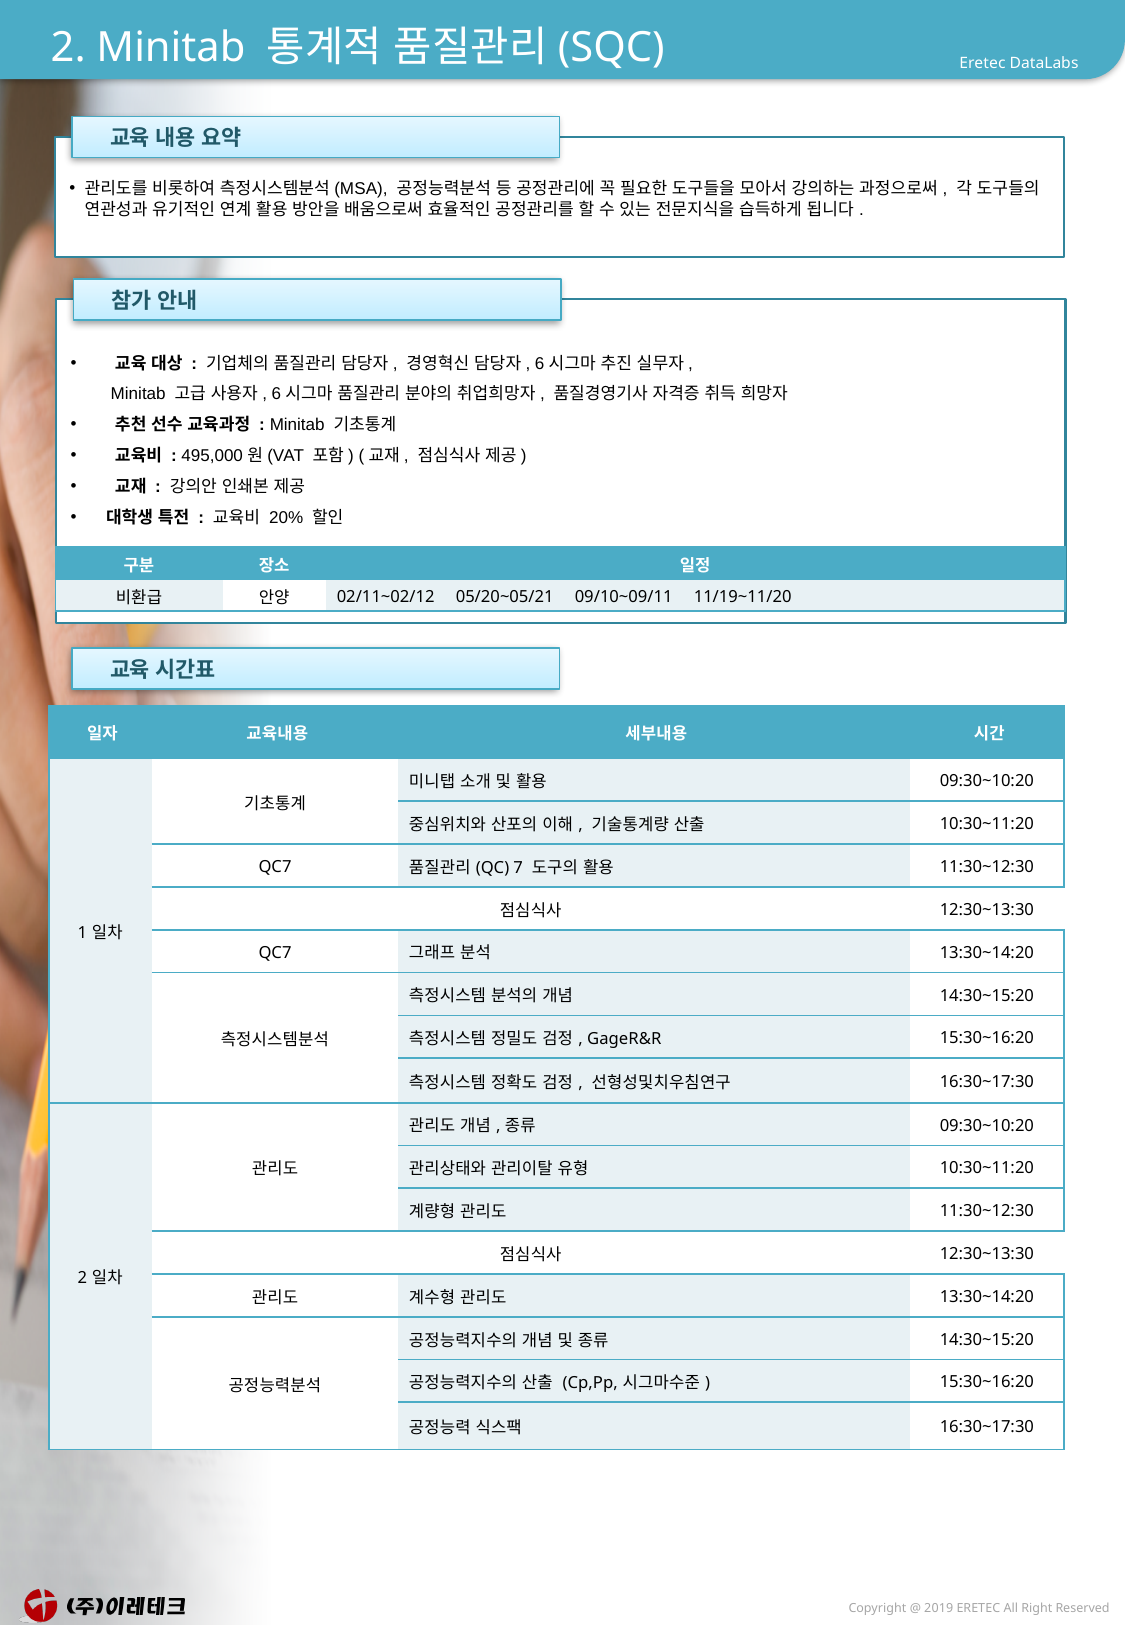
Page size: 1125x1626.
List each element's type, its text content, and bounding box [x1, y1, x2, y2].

table_header 구분 [56, 548, 223, 578]
table_cell 관리상태와 관리이탈 유형 [398, 1146, 910, 1187]
table_cell 미니탭 소개 및 활용 [398, 759, 910, 800]
table_cell 비환급 [56, 580, 223, 610]
table_header 일자 [50, 707, 152, 758]
table_cell 측정시스템 정확도 검정, 선형성및치우침연구 [398, 1059, 910, 1102]
table_cell 12:30~13:30 [910, 888, 1064, 929]
table_cell 2일차 [50, 1104, 152, 1449]
table_cell QC7 [152, 845, 398, 886]
table_cell 안양 [223, 580, 326, 610]
table_cell 계량형 관리도 [398, 1189, 910, 1230]
table_cell 그래프 분석 [398, 931, 910, 972]
table_header 장소 [223, 548, 326, 578]
picture [0, 48, 1125, 1625]
table_header 시간 [910, 707, 1063, 758]
table_cell 점심식사 [152, 888, 910, 929]
text_box 관리도를 비롯하여 측정시스템분석(MSA), 공정능력분석 등 공정관리에 꼭 필요한 도구들을 모아서 강의하는 과정으로써, 각 도구들의 연관성과 유기적인 연계 활용 방안을 배움으로써 효율적인 공정관리를 할 수 있는 전문지식을 습득하게 됩니다. [54, 170, 1065, 227]
table_cell 11:30~12:30 [910, 1189, 1063, 1230]
table_cell 공정능력지수의 개념 및 종류 [398, 1318, 910, 1359]
table_cell 13:30~14:20 [910, 931, 1063, 972]
table_cell 공정능력지수의 산출 (Cp,Pp,시그마수준) [398, 1360, 910, 1401]
table_cell 공정능력분석 [152, 1318, 398, 1449]
table_cell 관리도 개념,종류 [398, 1104, 910, 1145]
table_cell 14:30~15:20 [910, 973, 1063, 1015]
table_cell 10:30~11:20 [910, 802, 1063, 843]
table_cell 02/11~02/12 05/20~05/21 09/10~09/11 11/19~11/20 [326, 580, 1064, 610]
table_header 교육내용 [152, 707, 398, 758]
table_cell 측정시스템 정밀도 검정, GageR&R [398, 1016, 910, 1057]
table_cell 중심위치와 산포의 이해, 기술통계량 산출 [398, 802, 910, 843]
title 2. Minitab 통계적 품질관리(SQC) [35, 9, 1049, 80]
table_cell 09:30~10:20 [910, 759, 1063, 800]
text_box [54, 297, 1068, 626]
table_cell 측정시스템분석 [152, 973, 398, 1102]
text_box 참가 안내 [73, 278, 562, 321]
table_cell 측정시스템 분석의 개념 [398, 973, 910, 1015]
text_box 교육 시간표 [71, 647, 560, 690]
table_cell 1일차 [50, 759, 152, 1102]
table_cell 10:30~11:20 [910, 1146, 1063, 1187]
table_cell 15:30~16:20 [910, 1360, 1063, 1401]
table_cell 14:30~15:20 [910, 1318, 1063, 1359]
text_box [53, 135, 1066, 259]
table_cell 12:30~13:30 [910, 1232, 1064, 1273]
table_cell 16:30~17:30 [910, 1403, 1063, 1449]
table_cell 13:30~14:20 [910, 1275, 1063, 1316]
text_box 교육 내용 요약 [71, 116, 560, 158]
table_cell 점심식사 [152, 1232, 910, 1273]
table_cell 공정능력 식스팩 [398, 1403, 910, 1449]
table_cell 품질관리(QC) 7 도구의 활용 [398, 845, 910, 886]
table_cell 09:30~10:20 [910, 1104, 1063, 1145]
table_header 일정 [326, 548, 1064, 578]
table_header 세부내용 [398, 707, 910, 758]
table_cell 15:30~16:20 [910, 1016, 1063, 1057]
table_cell QC7 [152, 931, 398, 972]
table_cell 11:30~12:30 [910, 845, 1063, 886]
table_cell 16:30~17:30 [910, 1059, 1063, 1102]
table_cell 관리도 [152, 1104, 398, 1230]
table_cell 관리도 [152, 1275, 398, 1316]
table_cell 기초통계 [152, 759, 398, 843]
text_box 교육 대상 : 기업체의 품질관리 담당자, 경영혁신 담당자, 6시그마 추진 실무자, Minitab 고급 사용자, 6시그마 품질관리 분야의 취업희망자, 품질경영기사 자격증 취득 희망자 추천 선수 교육과정 : Minitab 기초통계 교육비 : 495,000원(VAT 포함) (교재, 점심식사 제공) 교재 : 강의안 인쇄본 제공 대학생 특전 : 교육비 20% 할인 [55, 334, 1066, 535]
table_cell 계수형 관리도 [398, 1275, 910, 1316]
